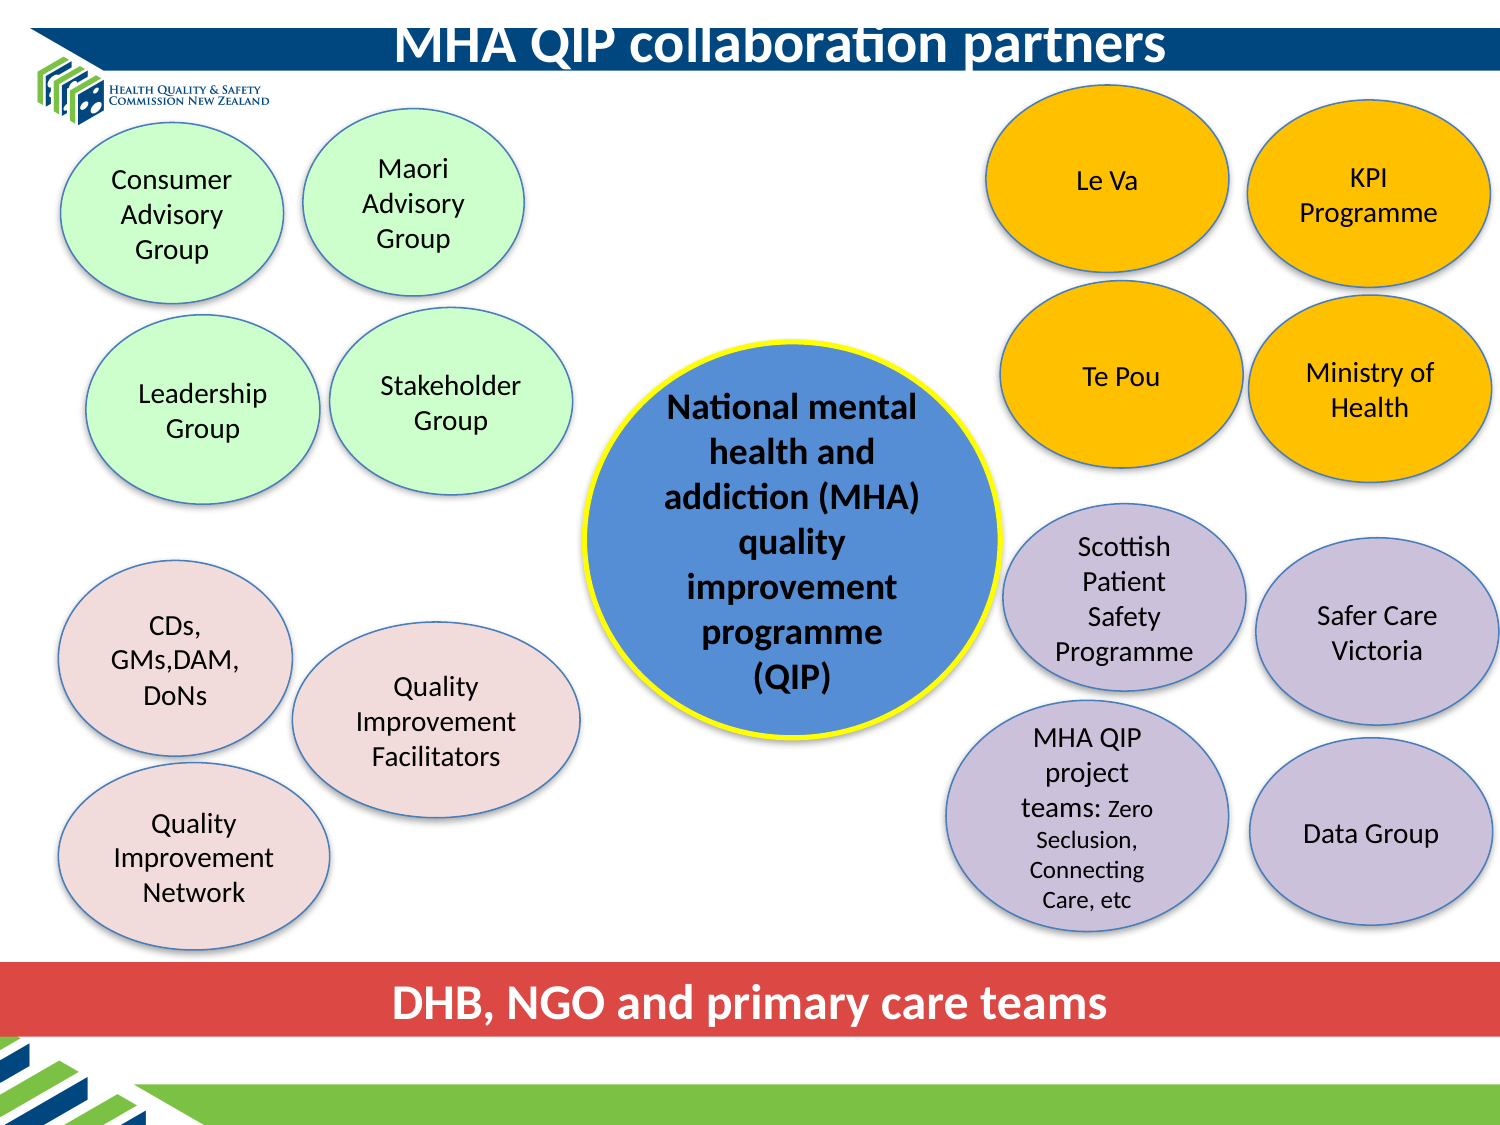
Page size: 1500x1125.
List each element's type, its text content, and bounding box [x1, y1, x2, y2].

picture [0, 1037, 1500, 1125]
text_box DHB, NGO and primary care teams [0, 962, 1500, 1037]
text_box CDs, GMs,DAM, DoNs [57, 559, 294, 757]
text_box KPI Programme [1246, 99, 1492, 289]
text_box Ministry of Health [1247, 294, 1493, 484]
picture [0, 0, 1500, 962]
text_box Safer Care Victoria [1255, 536, 1500, 726]
text_box National mental health and addiction (MHA) quality improvement programme (QIP) [583, 341, 1001, 739]
text_box Quality Improvement Facilitators [291, 621, 581, 819]
text_box MHA QIP project teams: Zero Seclusion, Connecting Care, etc [945, 699, 1230, 933]
text_box Consumer Advisory Group [59, 121, 285, 305]
text_box Maori Advisory Group [302, 107, 525, 297]
text_box MHA QIP collaboration partners [369, 0, 1192, 82]
text_box Scottish Patient Safety Programme [1002, 502, 1247, 692]
text_box Le Va [985, 84, 1230, 274]
text_box Data Group [1248, 737, 1494, 926]
text_box Te Pou [999, 279, 1244, 469]
text_box Quality Improvement Network [57, 761, 331, 951]
text_box Stakeholder Group [328, 306, 574, 496]
text_box Leadership Group [85, 313, 321, 505]
